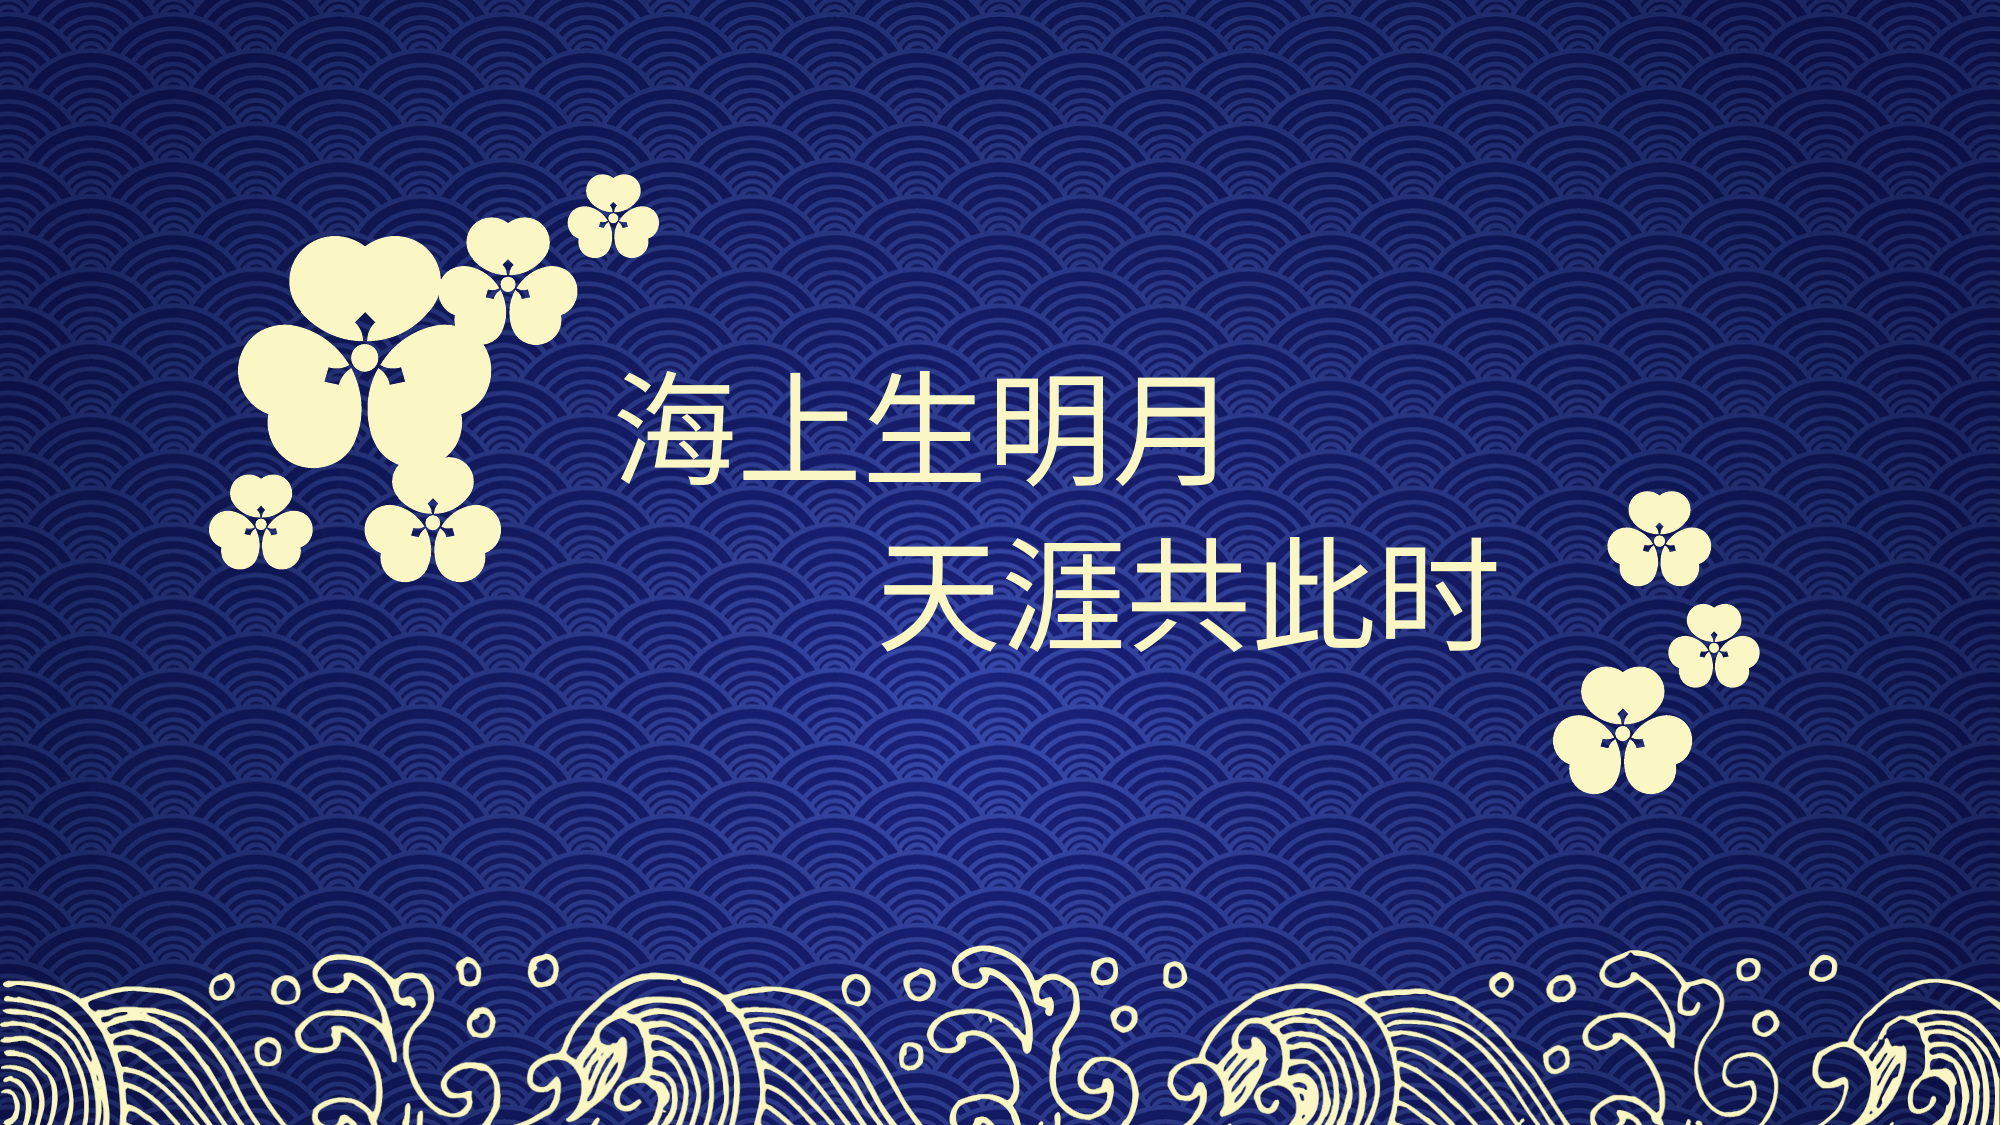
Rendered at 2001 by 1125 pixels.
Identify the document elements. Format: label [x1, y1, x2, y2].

text_box [1549, 666, 1696, 798]
picture [0, 0, 2001, 1125]
text_box [230, 236, 498, 475]
text_box [434, 217, 582, 349]
text_box [360, 457, 505, 586]
text_box [565, 174, 662, 261]
text_box [206, 474, 316, 573]
text_box [1604, 491, 1714, 589]
text_box [1665, 603, 1762, 690]
